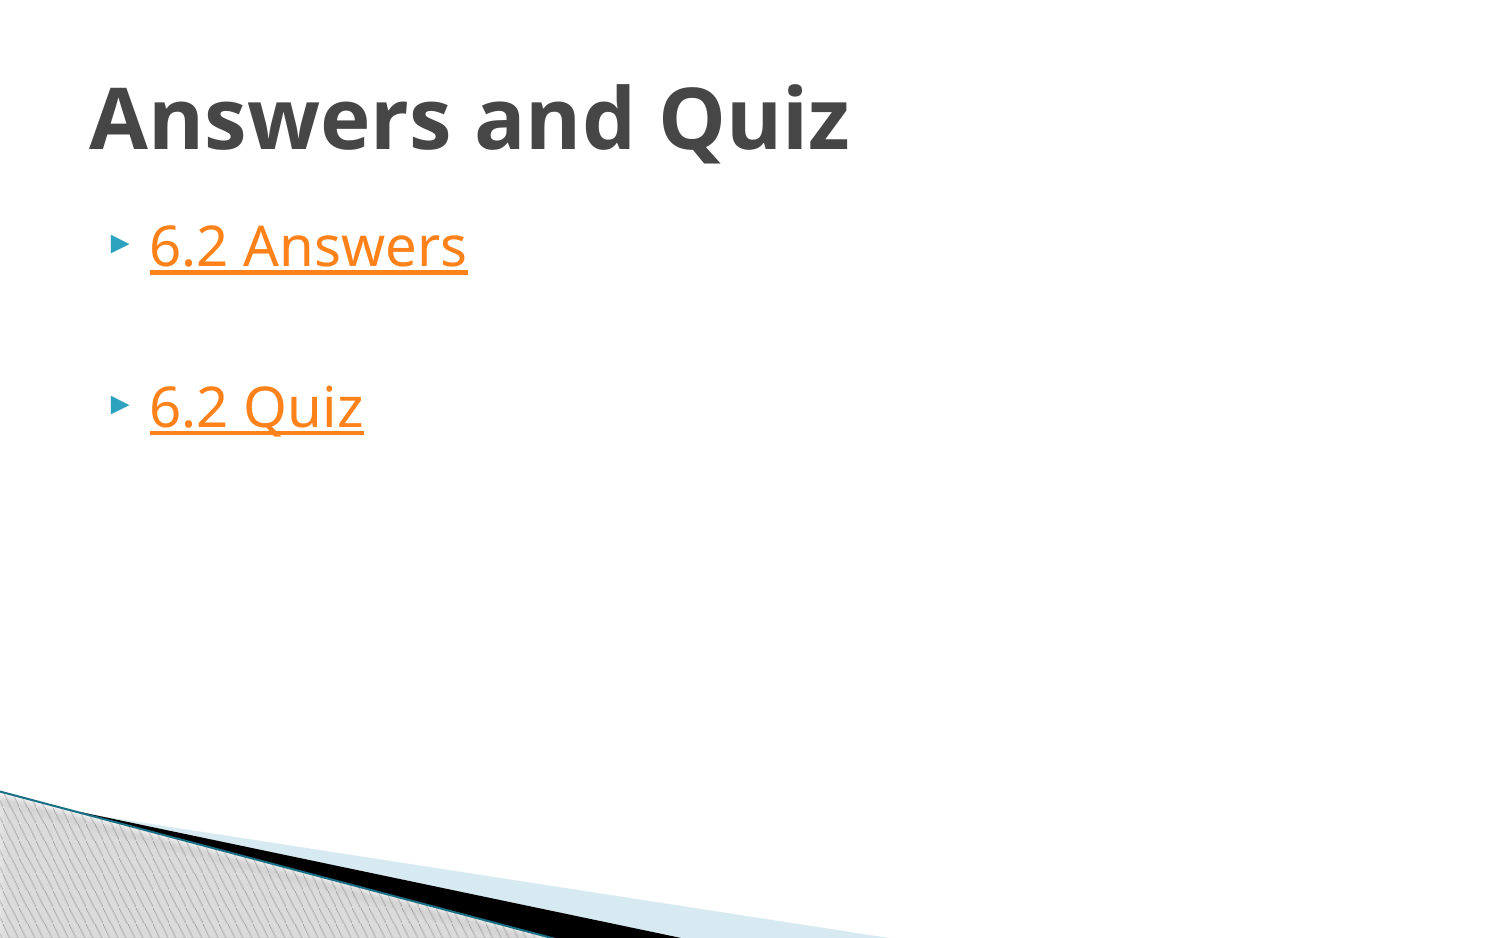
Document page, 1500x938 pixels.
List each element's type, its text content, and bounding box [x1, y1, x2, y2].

title Answers and Quiz [75, 37, 1425, 194]
list 6.2 Answers 6.2 Quiz [75, 202, 1425, 822]
